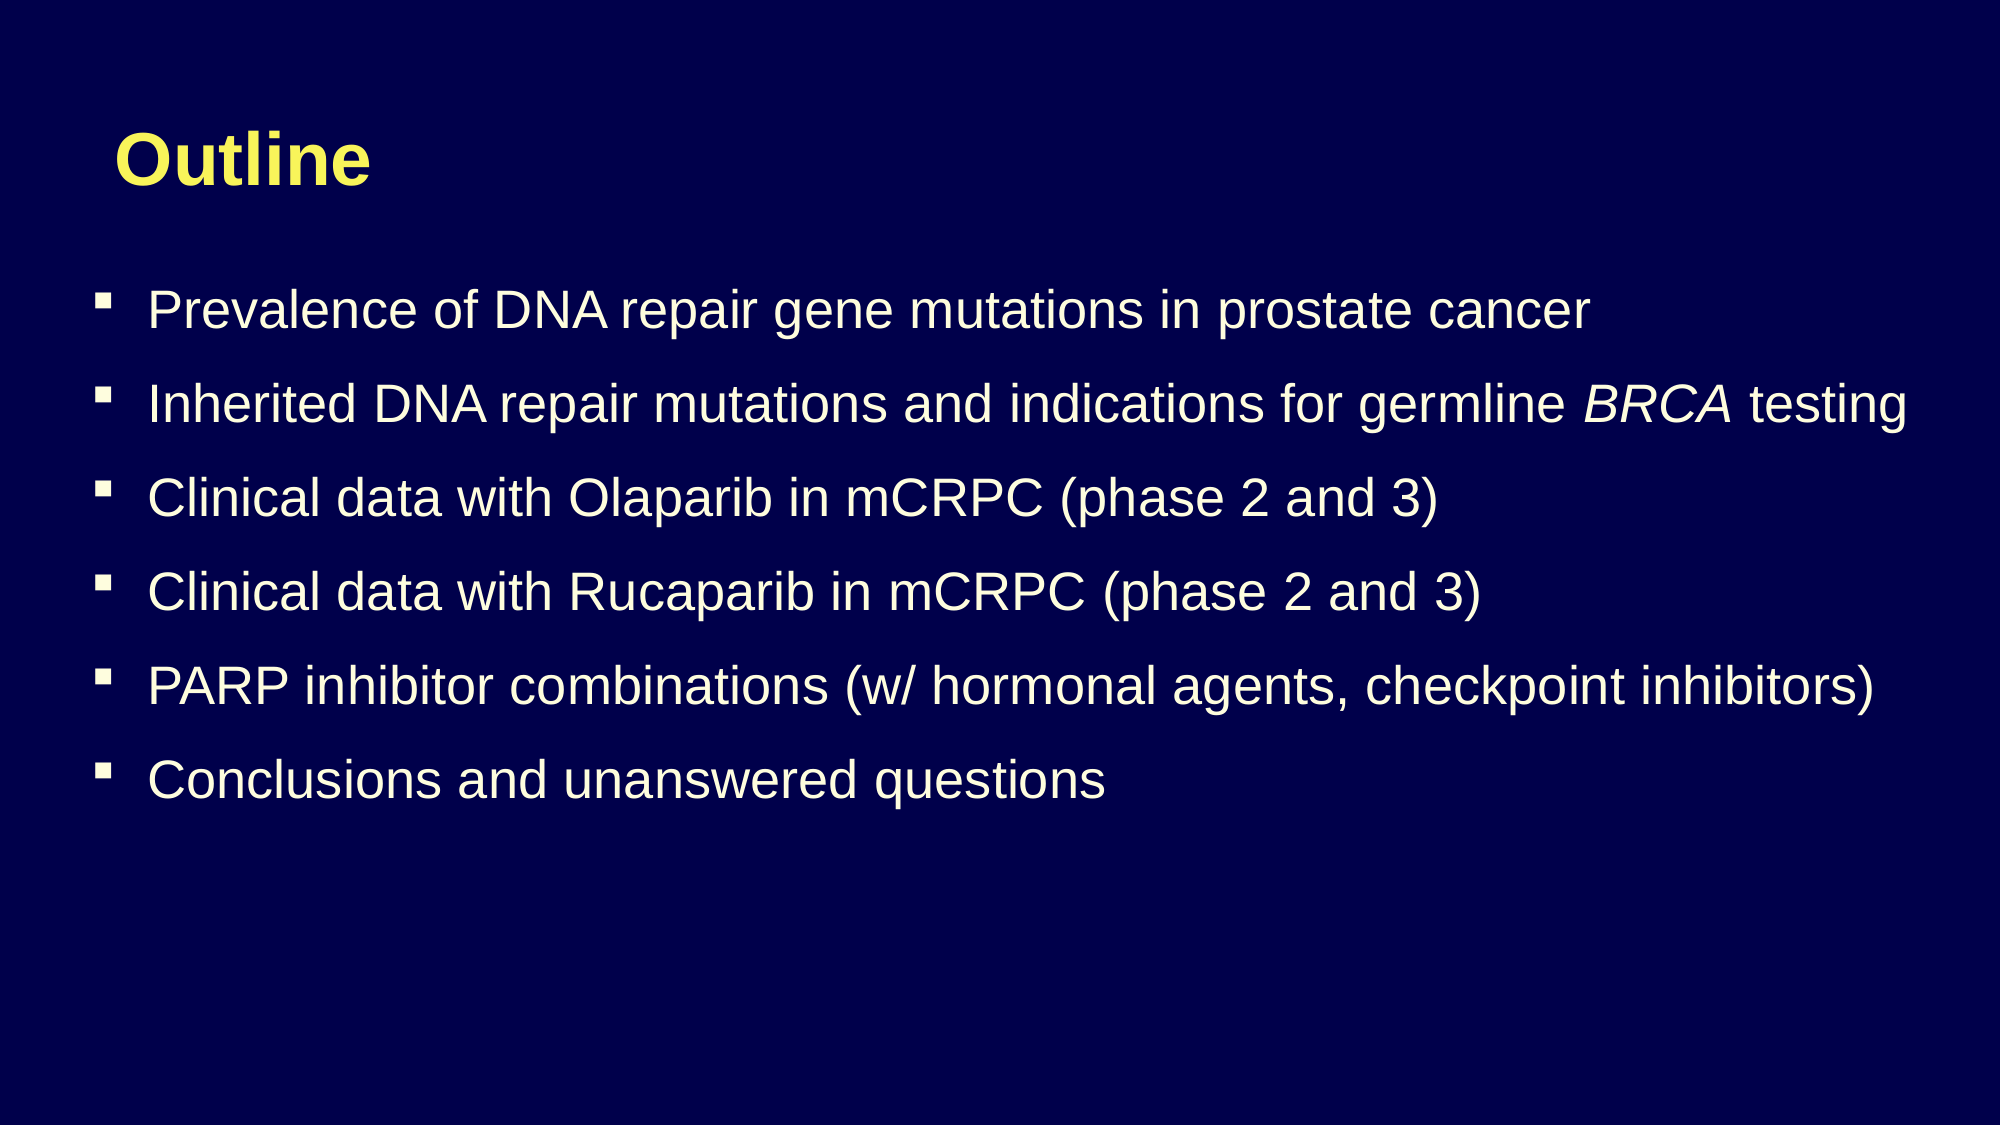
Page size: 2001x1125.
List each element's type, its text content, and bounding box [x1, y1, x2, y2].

list Prevalence of DNA repair gene mutations in prostate cancer Inherited DNA repair mutations and indications for germline BRCA testing Clinical data with Olaparib in mCRPC (phase 2 and 3) Clinical data with Rucaparib in mCRPC (phase 2 and 3) PARP inhibitor combinations (w/ hormonal agents, checkpoint inhibitors) Conclusions and unanswered questions [75, 274, 1930, 1038]
title Outline [100, 65, 1884, 247]
